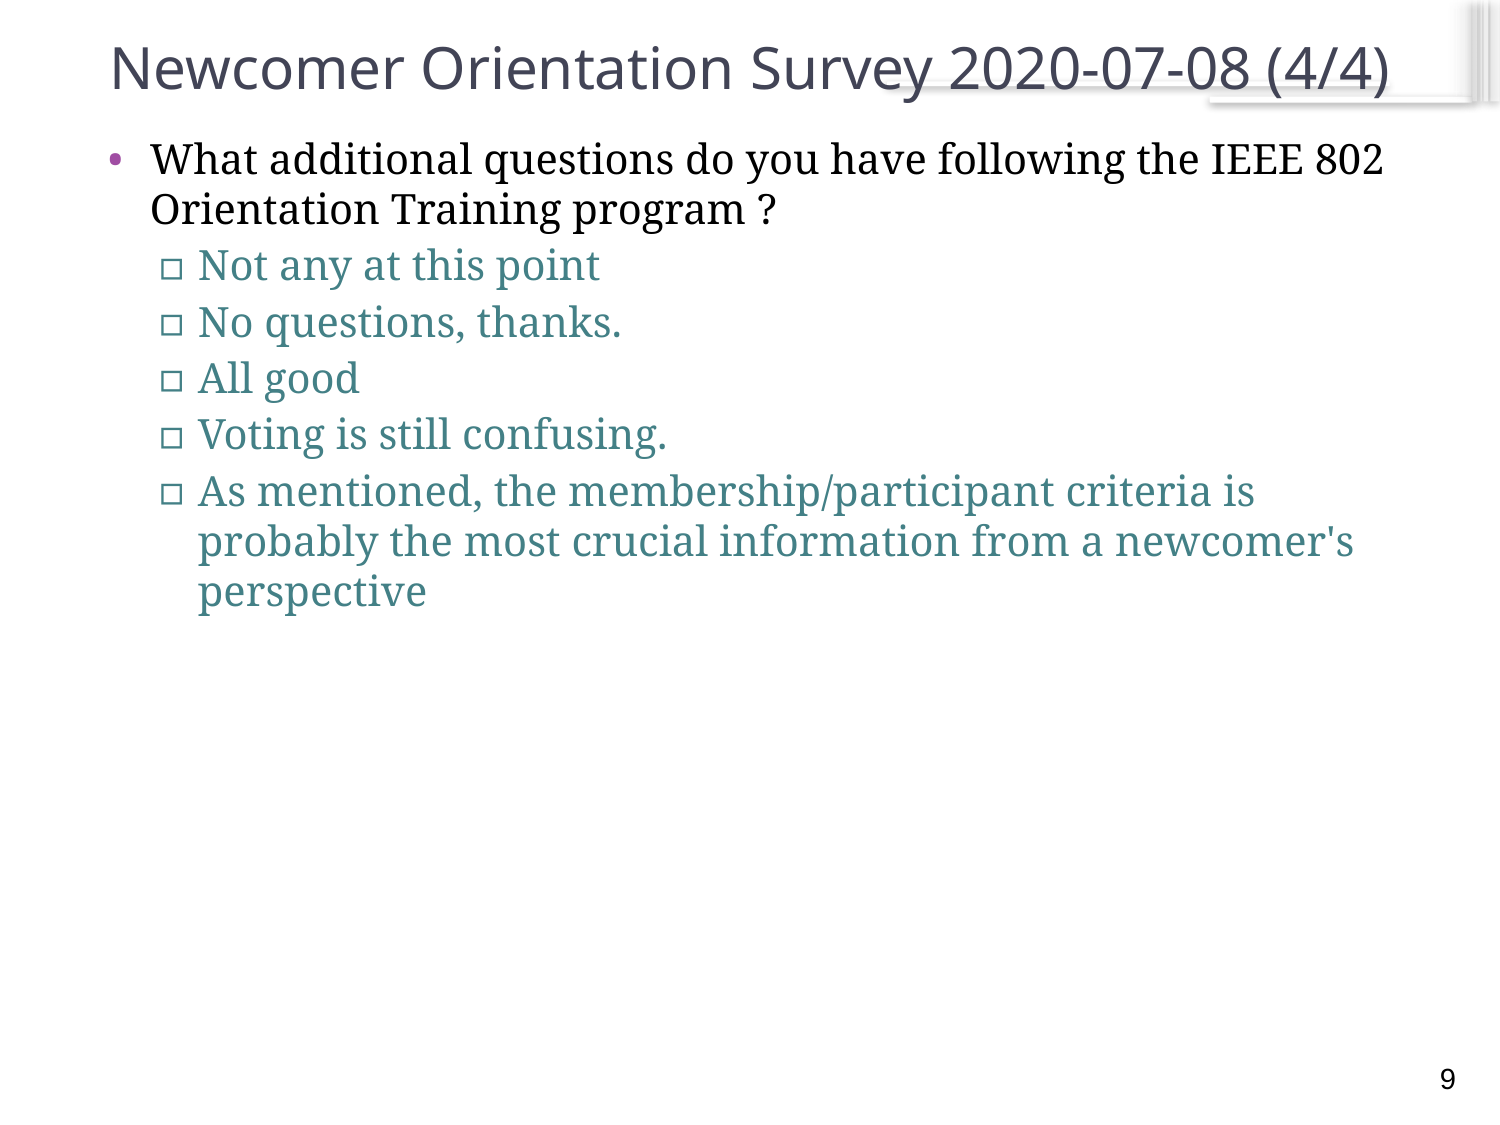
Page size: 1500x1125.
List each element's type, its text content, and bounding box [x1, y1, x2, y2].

list What additional questions do you have following the IEEE 802 Orientation Training program ? Not any at this point No questions, thanks. All good Voting is still confusing. As mentioned, the membership/participant criteria is probably the most crucial information from a newcomer's perspective [75, 125, 1425, 1072]
title Newcomer Orientation Survey 2020-07-08 (4/4) [17, 7, 1483, 126]
